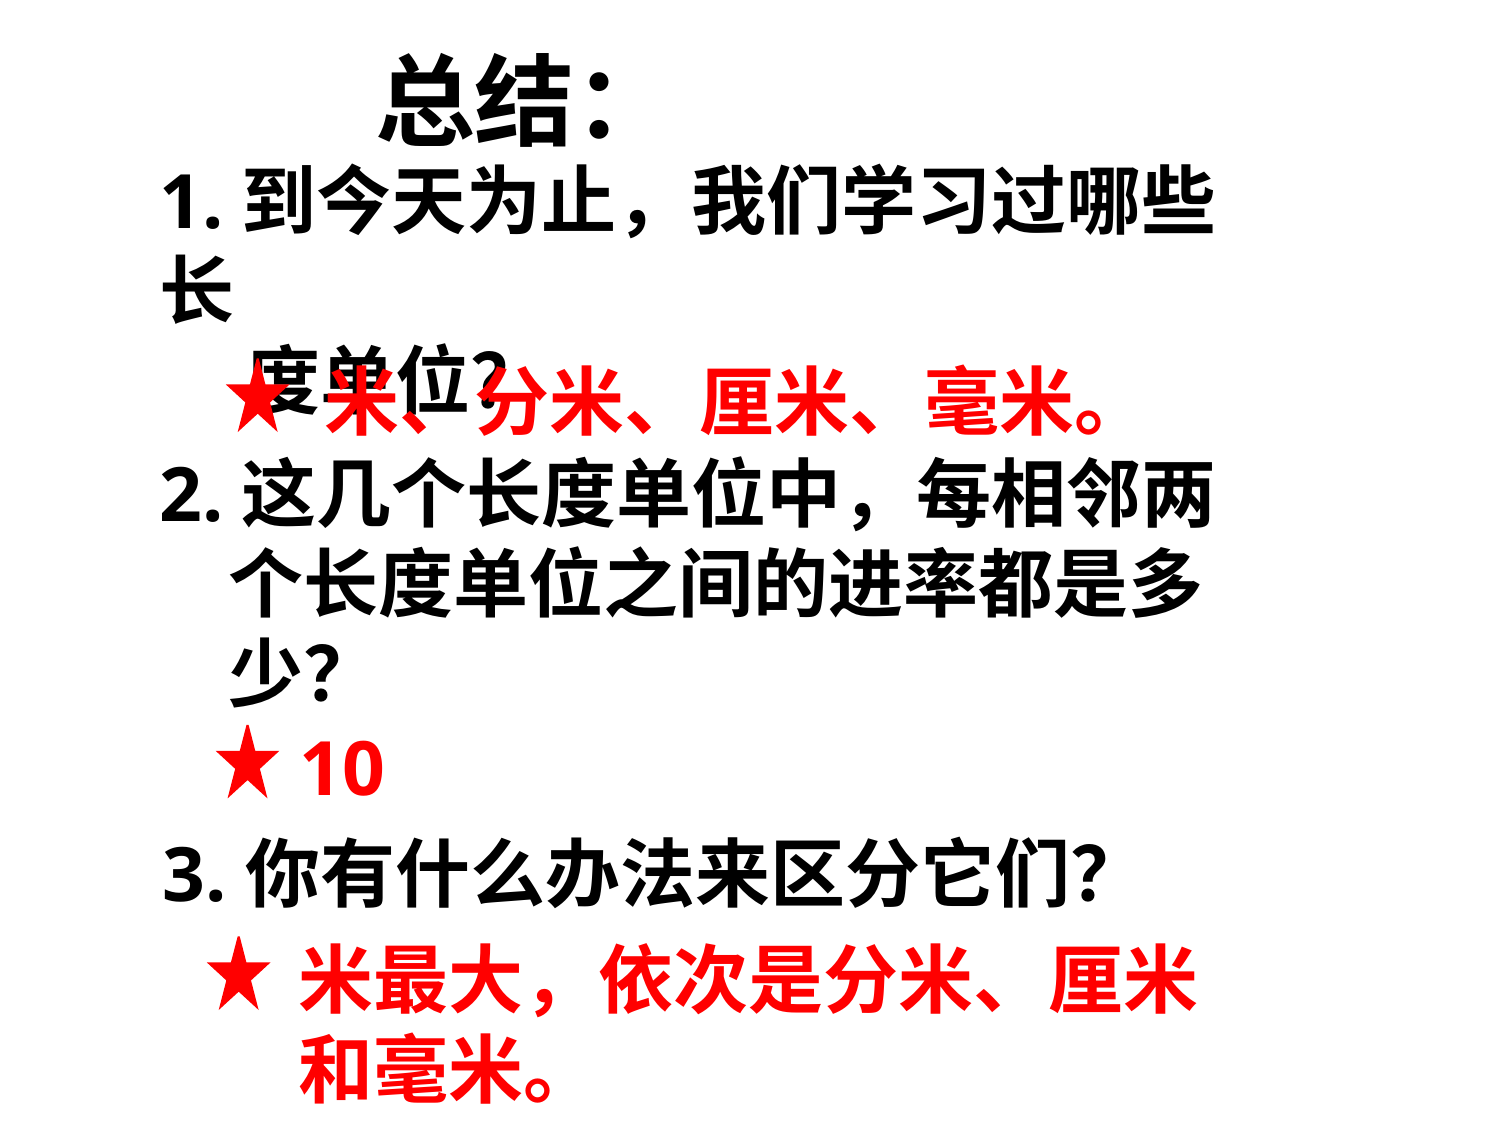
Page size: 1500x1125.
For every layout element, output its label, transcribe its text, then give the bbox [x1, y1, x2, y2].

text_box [206, 712, 1473, 819]
text_box 3.你有什么办法来区分它们？ [147, 818, 1250, 924]
text_box 2.这几个长度单位中，每相邻两 个长度单位之间的进率都是多 少？ [144, 438, 1346, 724]
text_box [228, 346, 1500, 453]
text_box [164, 924, 1430, 1121]
text_box 1.到今天为止，我们学习过哪些长 度单位？ [144, 146, 1297, 431]
text_box 总结： [360, 30, 675, 146]
